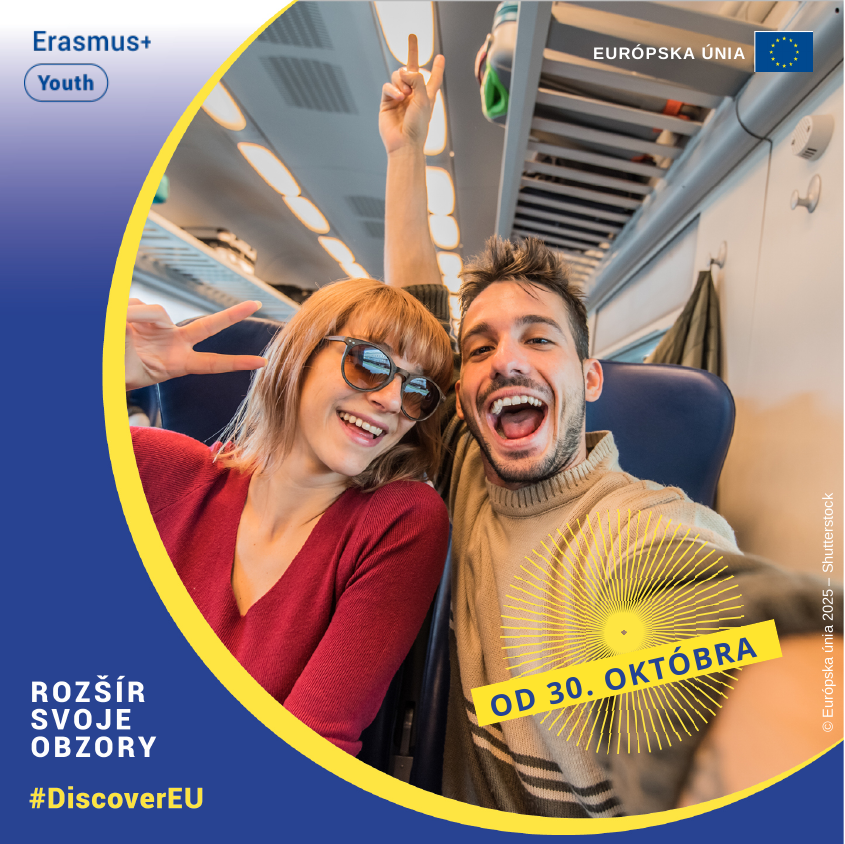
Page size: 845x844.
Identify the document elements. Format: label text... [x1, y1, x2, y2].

list od 30. októbra [470, 619, 783, 727]
picture [0, 0, 844, 844]
